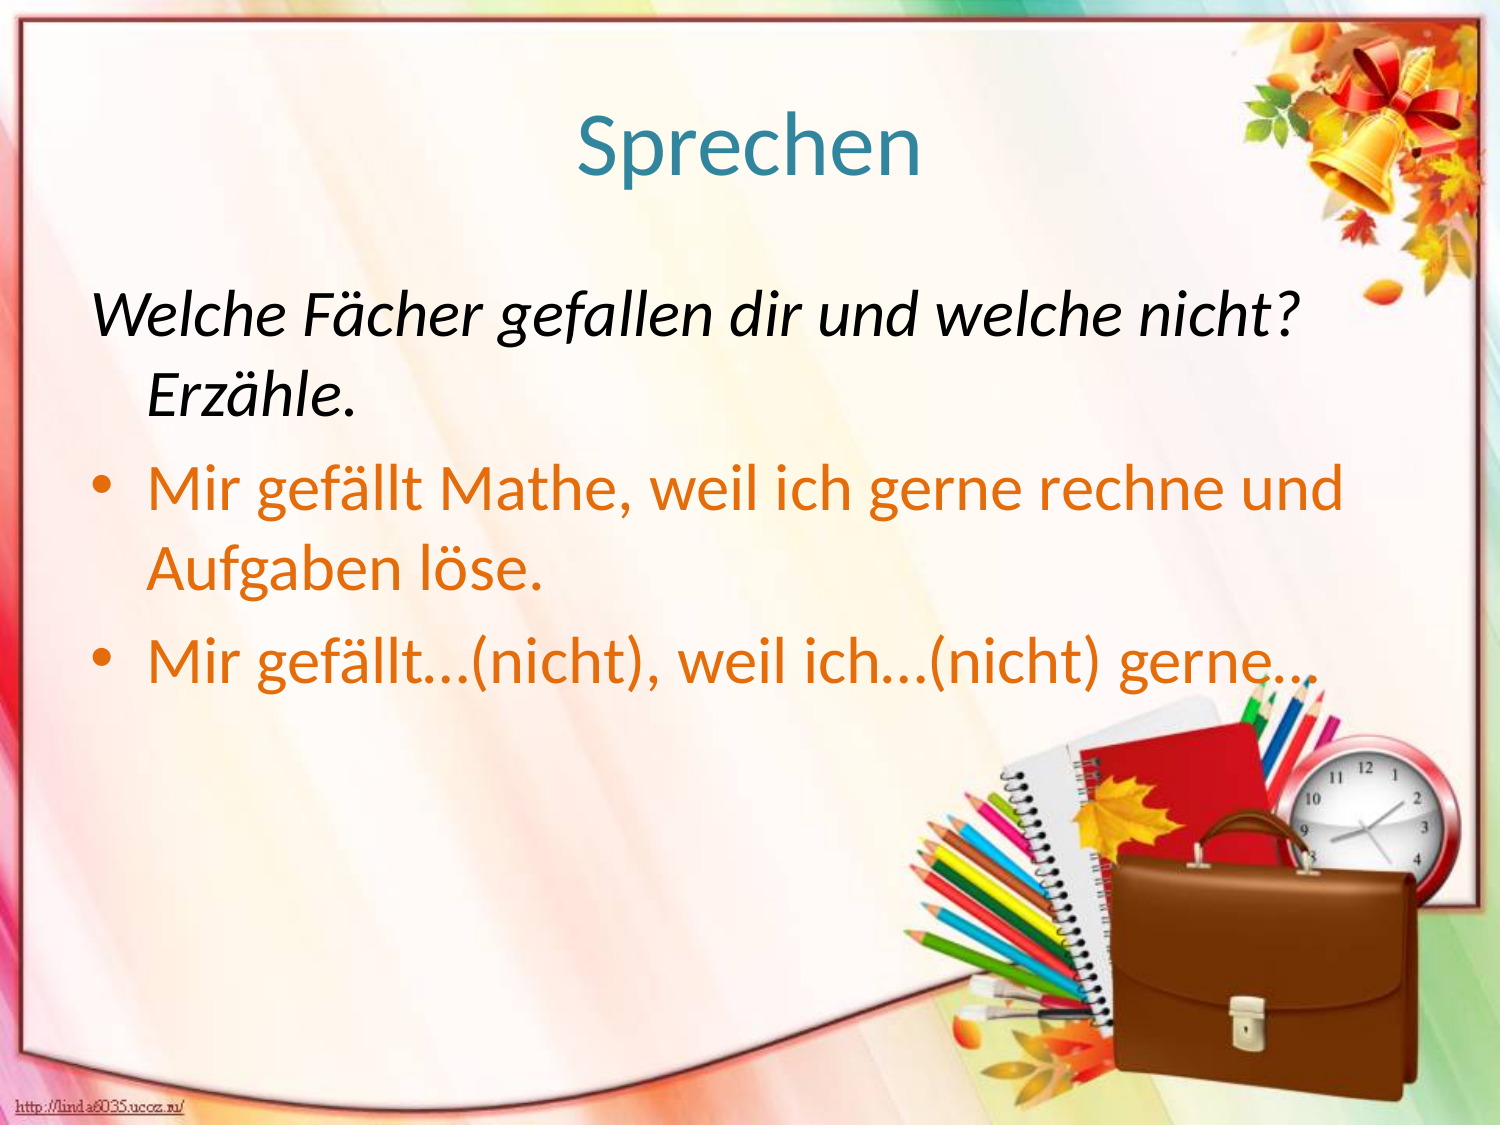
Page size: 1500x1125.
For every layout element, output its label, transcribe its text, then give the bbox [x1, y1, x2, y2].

title Sprechen [75, 45, 1425, 233]
list Welche Fächer gefallen dir und welche nicht? Erzähle. Mir gefällt Mathe, weil ich gerne rechne und Aufgaben löse. Mir gefällt…(nicht), weil ich…(nicht) gerne… [75, 262, 1425, 1005]
picture [0, 0, 1500, 1125]
